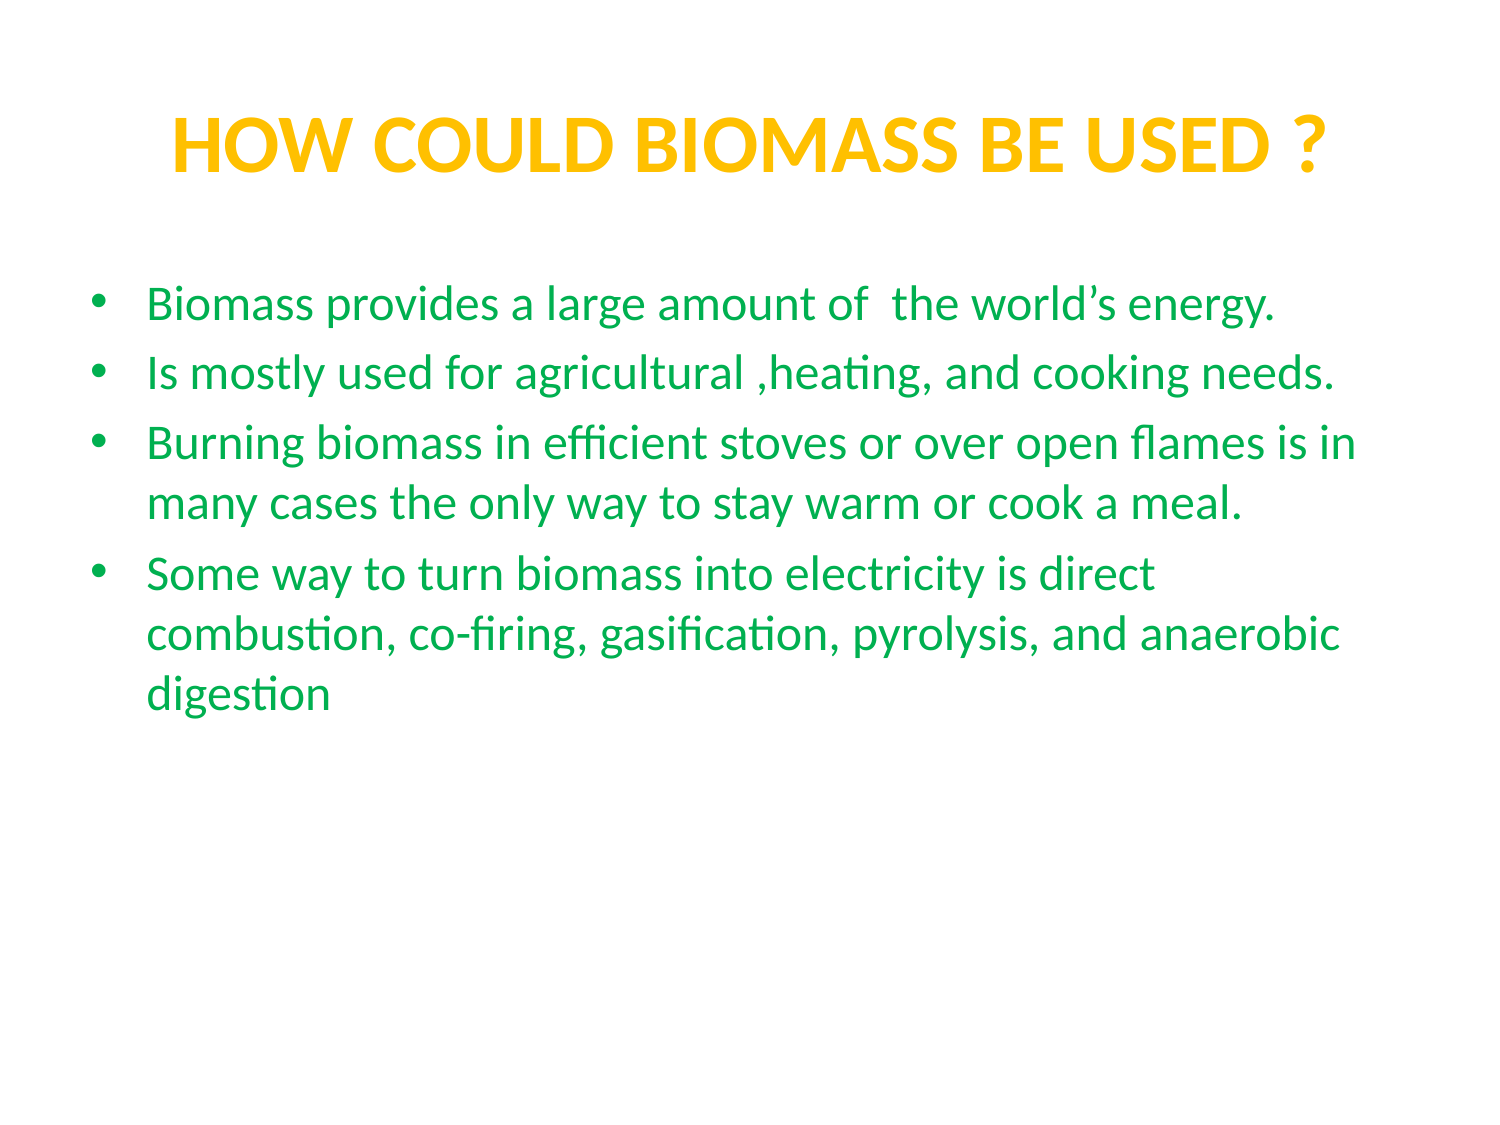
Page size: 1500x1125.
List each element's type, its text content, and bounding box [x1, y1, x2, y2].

title HOW COULD BIOMASS BE USED ? [75, 45, 1425, 233]
list Biomass provides a large amount of the world’s energy. Is mostly used for agricultural ,heating, and cooking needs. Burning biomass in efficient stoves or over open flames is in many cases the only way to stay warm or cook a meal. Some way to turn biomass into electricity is direct combustion, co-firing, gasification, pyrolysis, and anaerobic digestion [75, 262, 1425, 1005]
